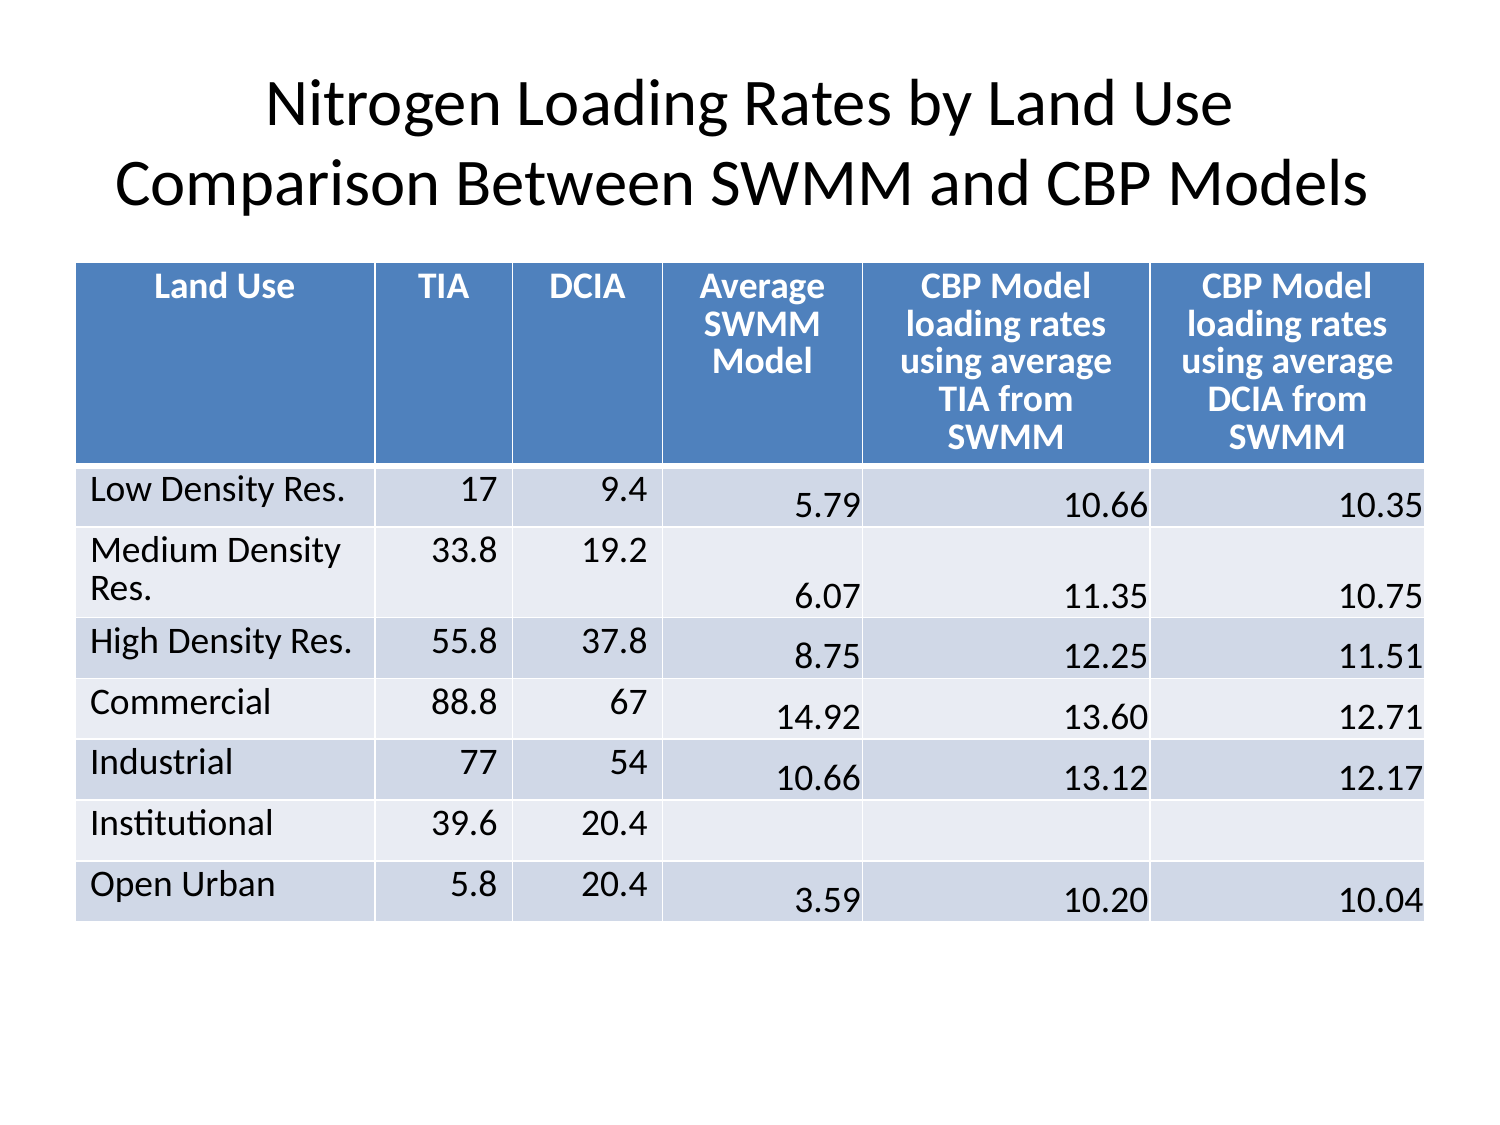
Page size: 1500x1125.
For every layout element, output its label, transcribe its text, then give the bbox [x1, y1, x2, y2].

table_cell Open Urban [76, 862, 374, 921]
table_cell [663, 801, 862, 860]
table_header Land Use [76, 263, 374, 463]
table_cell 10.75 [1151, 528, 1424, 617]
table_cell 37.8 [513, 618, 662, 678]
table_header Average SWMM Model [663, 263, 862, 463]
table_cell 6.07 [663, 528, 862, 617]
table_cell 33.8 [376, 528, 512, 617]
table_header CBP Model loading rates using average DCIA from SWMM [1151, 263, 1424, 463]
table_cell 3.59 [663, 862, 862, 921]
table_cell Medium Density Res. [76, 528, 374, 617]
table_cell Industrial [76, 740, 374, 799]
table_cell 10.66 [863, 469, 1149, 526]
table_cell [863, 801, 1149, 860]
table_cell [1151, 801, 1424, 860]
table_cell Institutional [76, 801, 374, 860]
table_cell 9.4 [513, 469, 662, 526]
table_header CBP Model loading rates using average TIA from SWMM [863, 263, 1149, 463]
table_header DCIA [513, 263, 662, 463]
table_cell Commercial [76, 679, 374, 738]
table_header TIA [376, 263, 512, 463]
table_cell 39.6 [376, 801, 512, 860]
table_cell 5.79 [663, 469, 862, 526]
table_cell 67 [513, 679, 662, 738]
table_cell 11.35 [863, 528, 1149, 617]
table_cell 17 [376, 469, 512, 526]
table_cell 12.71 [1151, 679, 1424, 738]
table_cell 20.4 [513, 862, 662, 921]
table_cell 10.66 [663, 740, 862, 799]
table_cell 5.8 [376, 862, 512, 921]
table_cell Low Density Res. [76, 469, 374, 526]
table_cell 8.75 [663, 618, 862, 678]
table_cell 14.92 [663, 679, 862, 738]
table_cell 88.8 [376, 679, 512, 738]
table_cell 77 [376, 740, 512, 799]
table_cell 20.4 [513, 801, 662, 860]
title Nitrogen Loading Rates by Land Use Comparison Between SWMM and CBP Models [75, 45, 1425, 233]
table_cell 10.20 [863, 862, 1149, 921]
table_cell 55.8 [376, 618, 512, 678]
table_cell 10.35 [1151, 469, 1424, 526]
table_cell 12.17 [1151, 740, 1424, 799]
table_cell 12.25 [863, 618, 1149, 678]
table_cell 13.12 [863, 740, 1149, 799]
table_cell 11.51 [1151, 618, 1424, 678]
table_cell 10.04 [1151, 862, 1424, 921]
table_cell 13.60 [863, 679, 1149, 738]
table_cell High Density Res. [76, 618, 374, 678]
table_cell 54 [513, 740, 662, 799]
table_cell 19.2 [513, 528, 662, 617]
